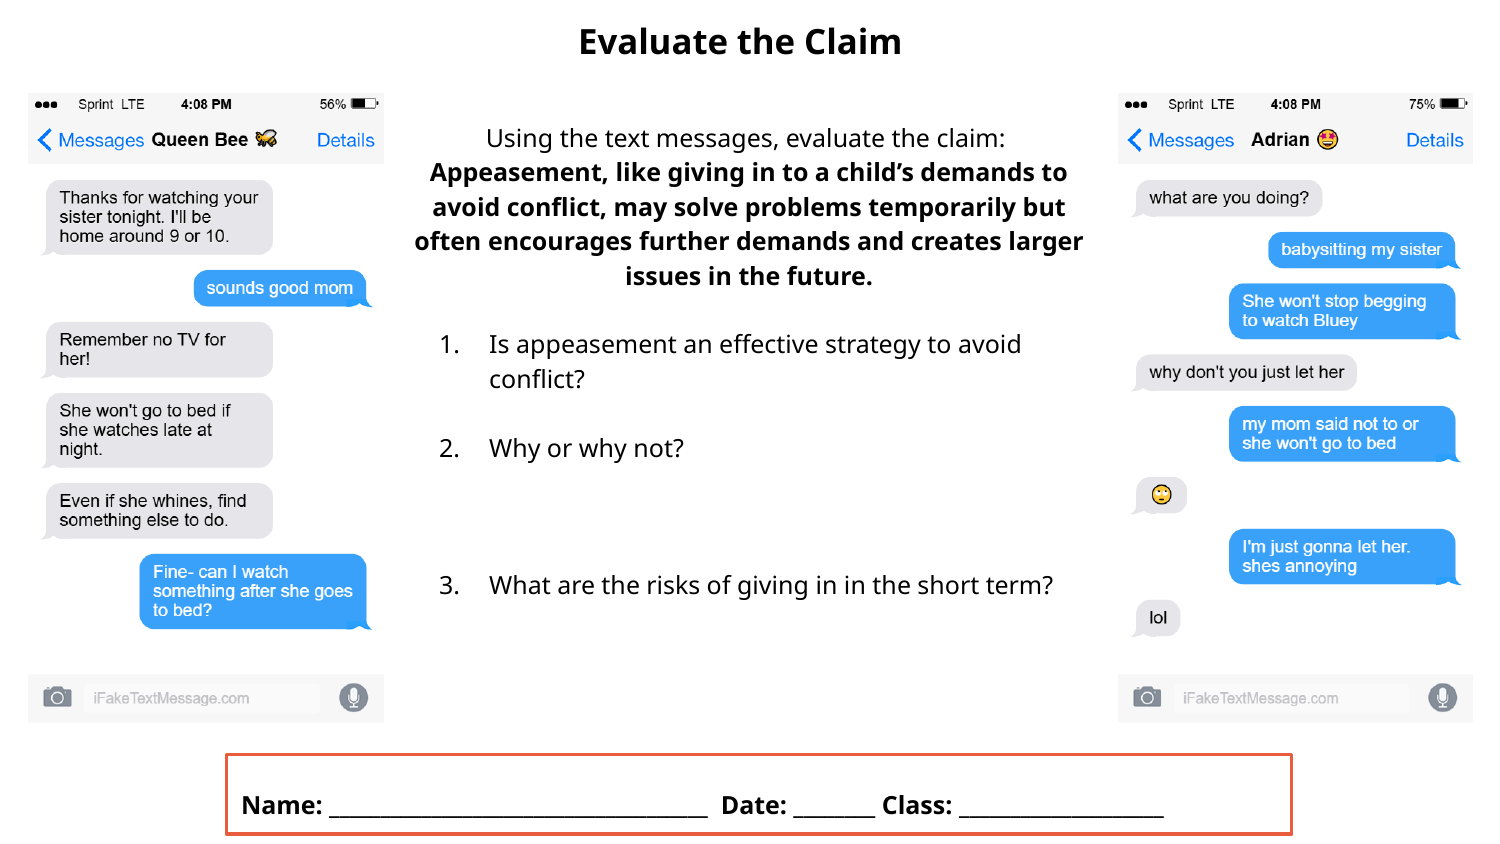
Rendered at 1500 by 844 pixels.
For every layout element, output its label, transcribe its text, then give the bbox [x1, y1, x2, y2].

picture [1117, 93, 1473, 724]
list Evaluate the Claim [566, 18, 933, 101]
text_box Using the text messages, evaluate the claim: Appeasement, like giving in to a child’s demands to avoid conflict, may solve problems temporarily but often encourages further demands and creates larger issues in the future. Is appeasement an effective strategy to avoid conflict? Why or why not? What are the risks of giving in in the short term? [399, 102, 1100, 723]
text_box Name: _____________________________________ Date: ________ Class: ____________________ [226, 754, 1292, 834]
picture [28, 93, 384, 724]
